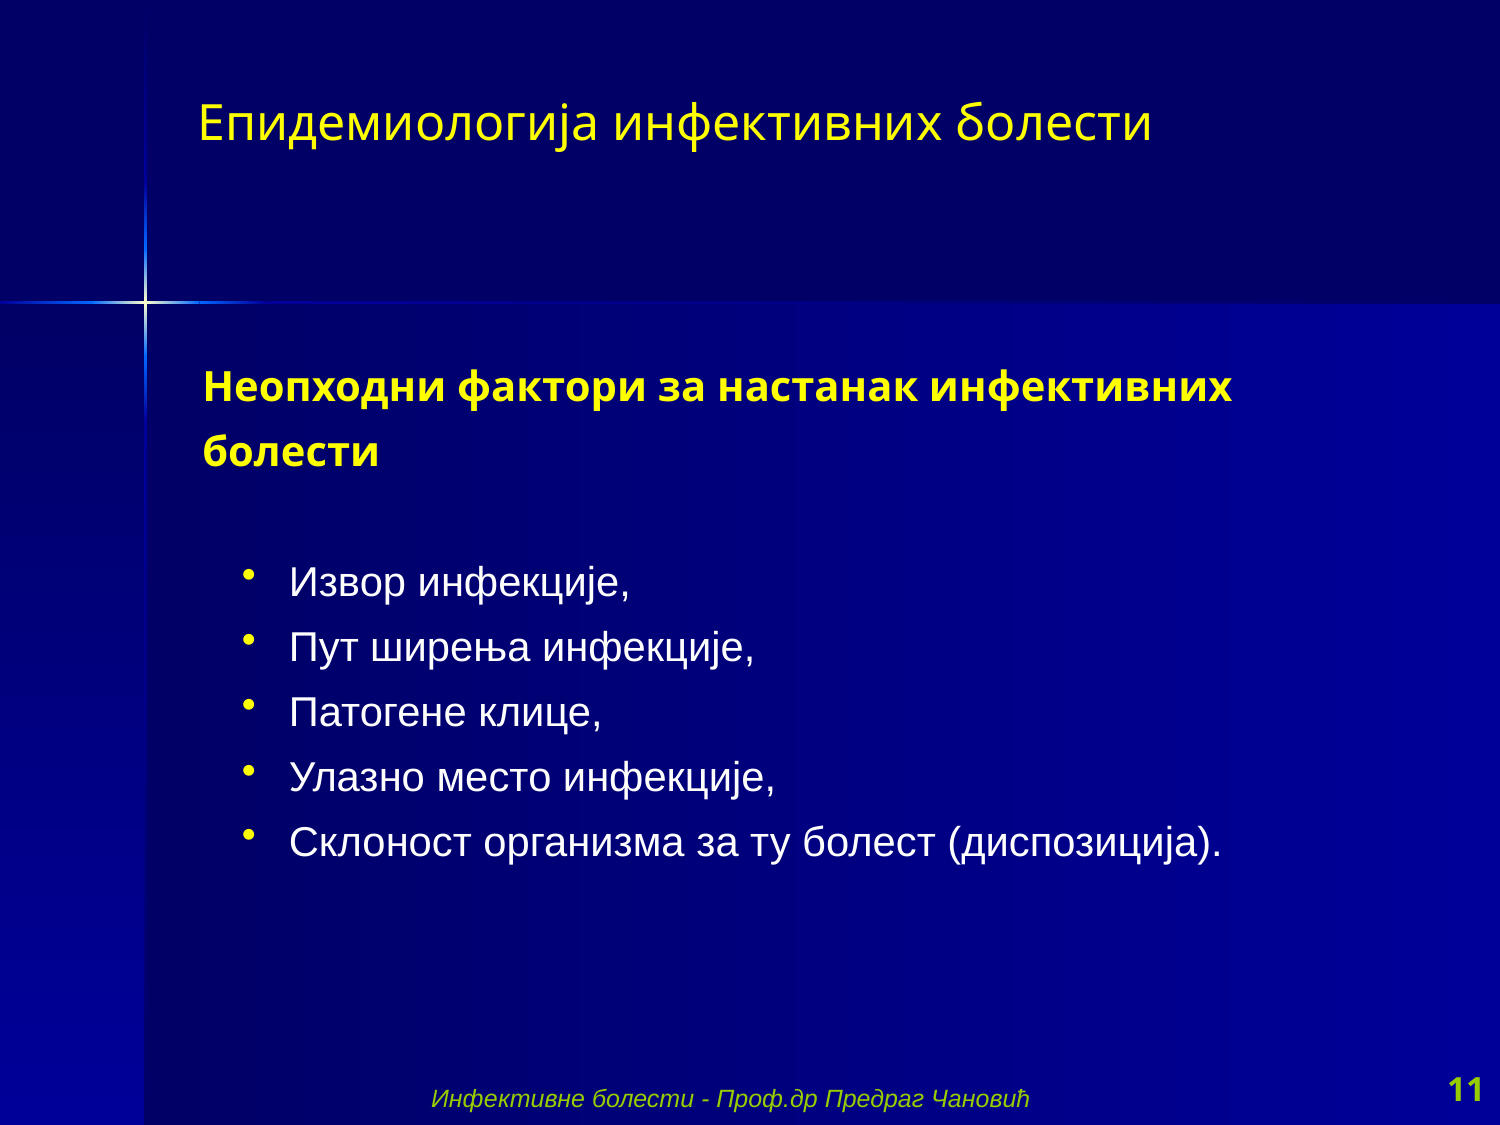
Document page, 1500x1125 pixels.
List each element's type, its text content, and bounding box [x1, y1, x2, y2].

text_box Неопходни фактори за настанак инфективних болести Извор инфекције, Пут ширења инфекције, Патогене клице, Улазно место инфекције, Склоност организма за ту болест (диспозиција). [187, 337, 1363, 873]
footer Инфективне болести - Проф.др Предраг Чановић [412, 1074, 1051, 1125]
slide_number 11 [1354, 1059, 1500, 1125]
text_box Епидемиологија инфективних болести [182, 82, 1169, 158]
